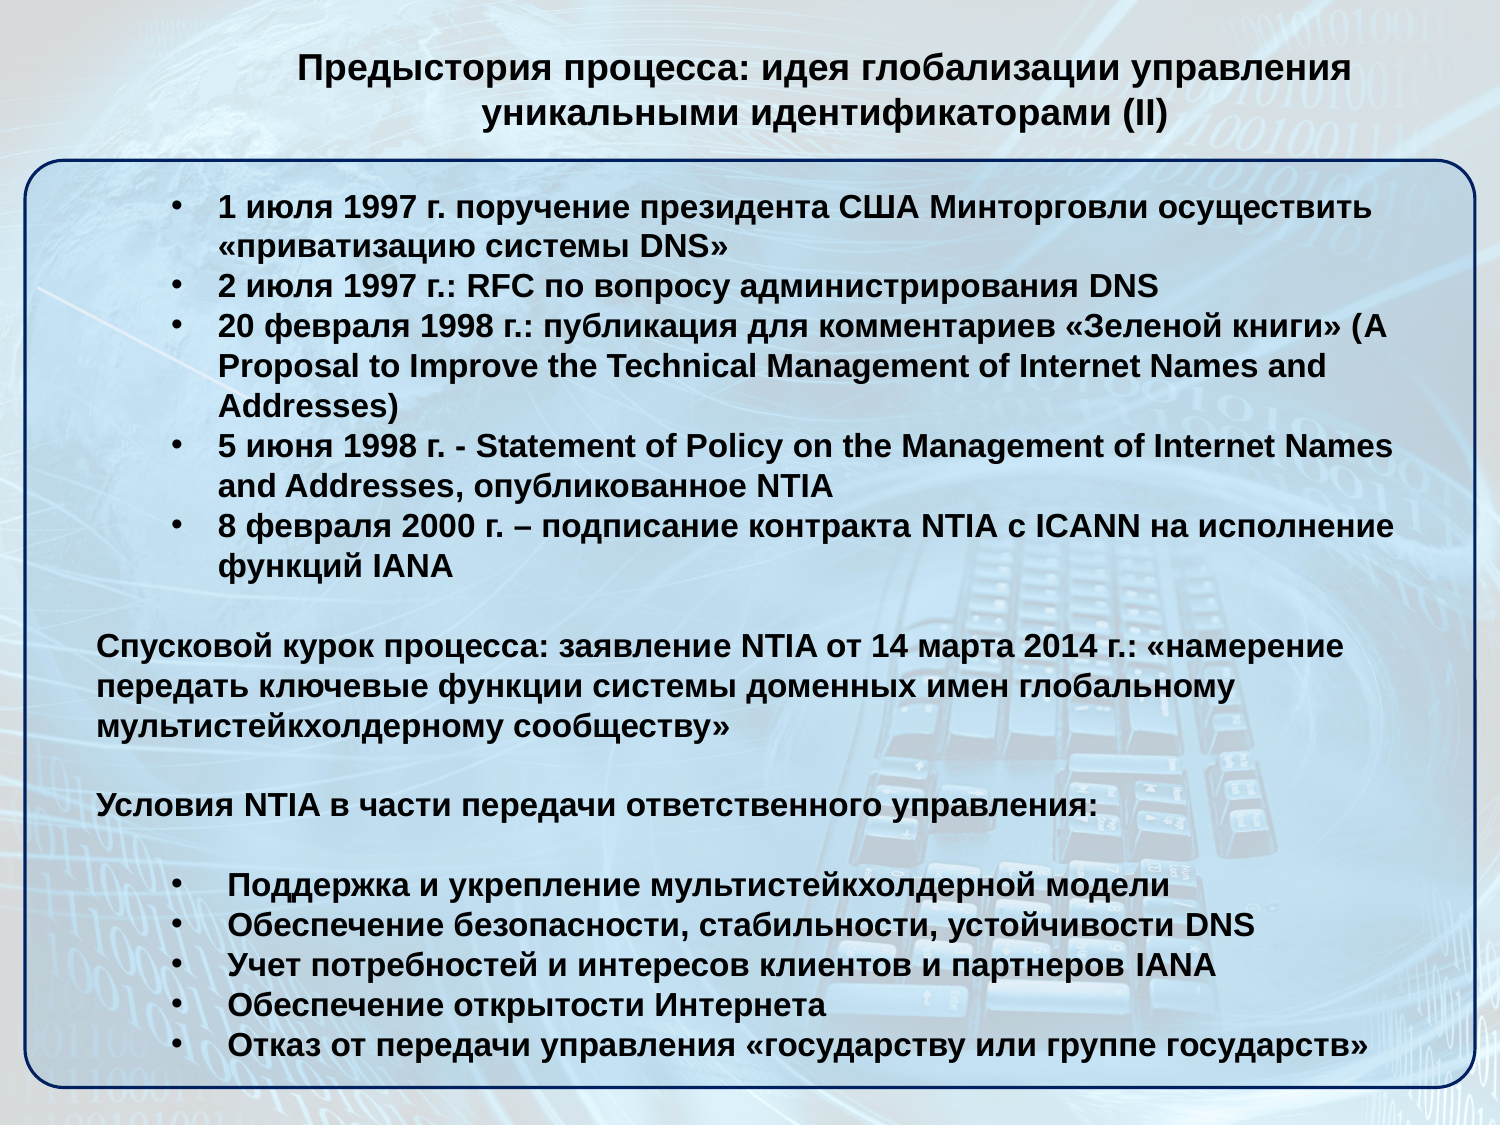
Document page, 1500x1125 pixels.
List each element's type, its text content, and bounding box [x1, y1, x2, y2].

text_box 1 июля 1997 г. поручение президента США Минторговли осуществить «приватизацию системы DNS» 2 июля 1997 г.: RFC по вопросу администрирования DNS 20 февраля 1998 г.: публикация для комментариев «Зеленой книги» (A Proposal to Improve the Technical Management of Internet Names and Addresses) 5 июня 1998 г. - Statement of Policy on the Management of Internet Names and Addresses, опубликованное NTIA 8 февраля 2000 г. – подписание контракта NTIA с ICANN на исполнение функций IANA Спусковой курок процесса: заявлениe NTIA от 14 марта 2014 г.: «намерение передать ключевые функции системы доменных имен глобальному мультистейкхолдерному сообществу» Условия NTIA в части передачи ответственного управления: Поддержка и укрепление мультистейкхолдерной модели Обеспечение безопасности, стабильности, устойчивости DNS Учет потребностей и интересов клиентов и партнеров IANA Обеспечение открытости Интернета Отказ от передачи управления «государству или группе государств» [24, 159, 1476, 1089]
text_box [37, 287, 276, 413]
picture [0, 0, 1500, 1125]
title Предыстория процесса: идея глобализации управления уникальными идентификаторами (II) [224, 24, 1426, 151]
